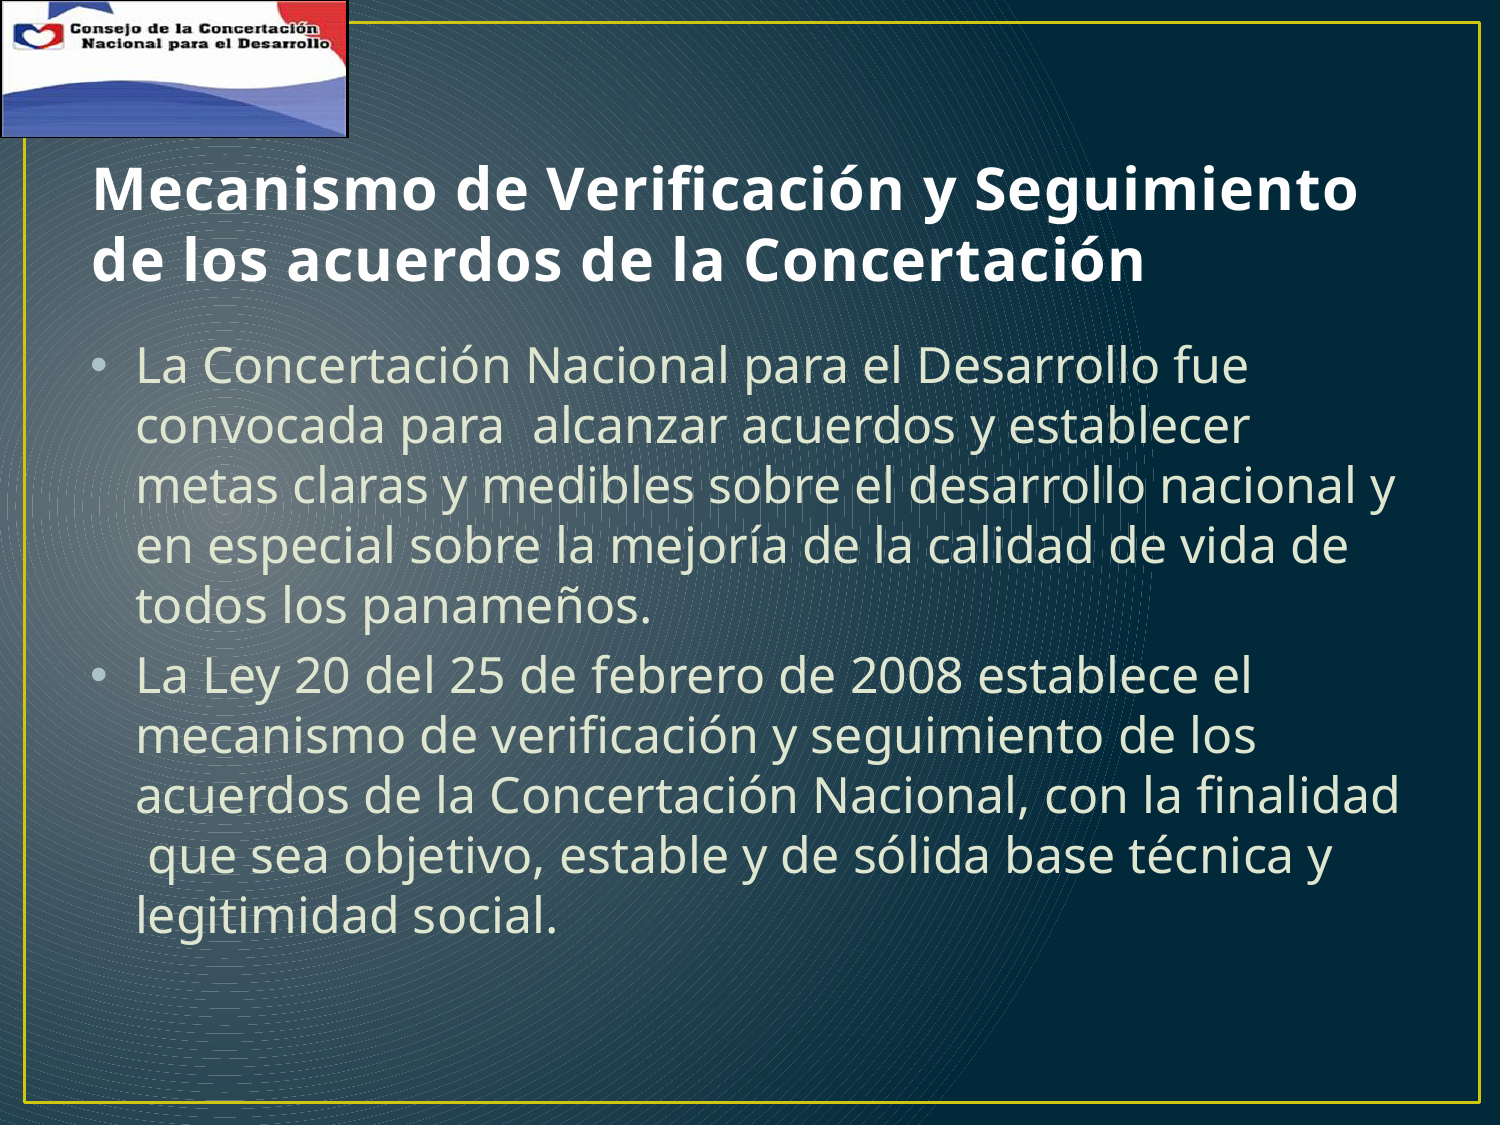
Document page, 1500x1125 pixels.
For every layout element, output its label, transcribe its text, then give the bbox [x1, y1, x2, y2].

title Mecanismo de Verificación y Seguimiento de los acuerdos de la Concertación [76, 113, 1427, 302]
picture [0, 0, 349, 138]
list La Concertación Nacional para el Desarrollo fue convocada para alcanzar acuerdos y establecer metas claras y medibles sobre el desarrollo nacional y en especial sobre la mejoría de la calidad de vida de todos los panameños. La Ley 20 del 25 de febrero de 2008 establece el mecanismo de verificación y seguimiento de los acuerdos de la Concertación Nacional, con la finalidad que sea objetivo, estable y de sólida base técnica y legitimidad social. [75, 326, 1425, 929]
